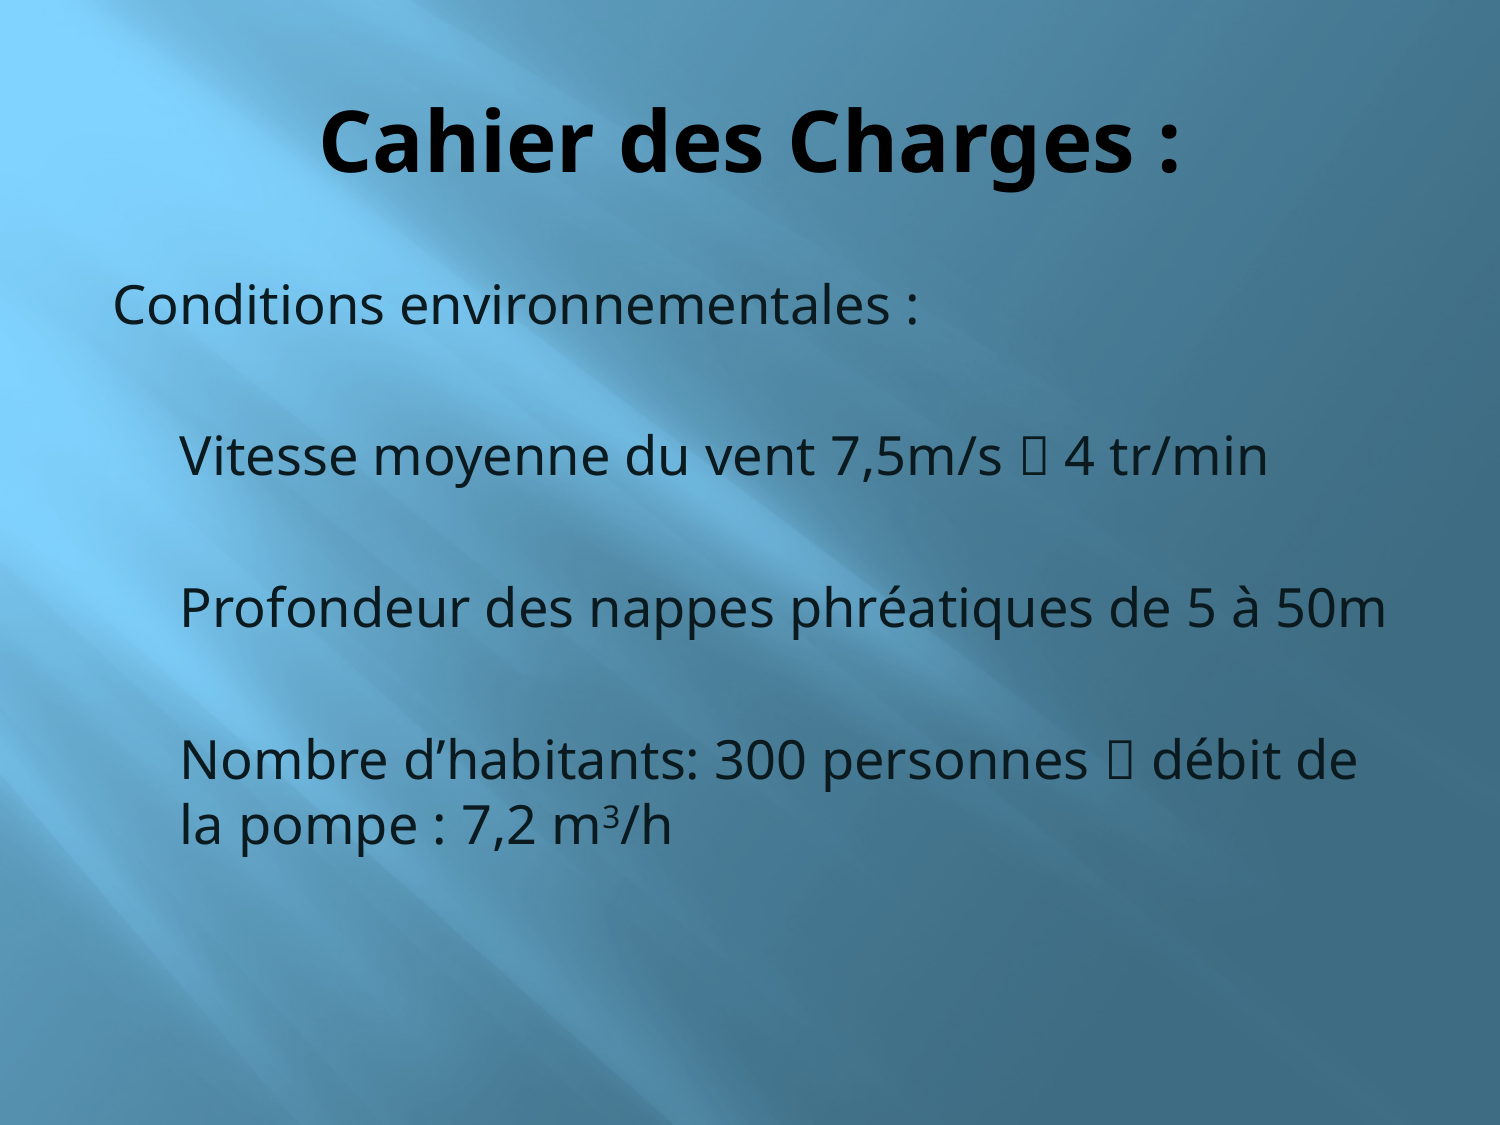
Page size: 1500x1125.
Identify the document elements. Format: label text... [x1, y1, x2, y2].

title Cahier des Charges : [75, 45, 1425, 233]
list Conditions environnementales : Vitesse moyenne du vent 7,5m/s  4 tr/min Profondeur des nappes phréatiques de 5 à 50m Nombre d’habitants: 300 personnes  débit de la pompe : 7,2 m3/h [75, 262, 1425, 1035]
